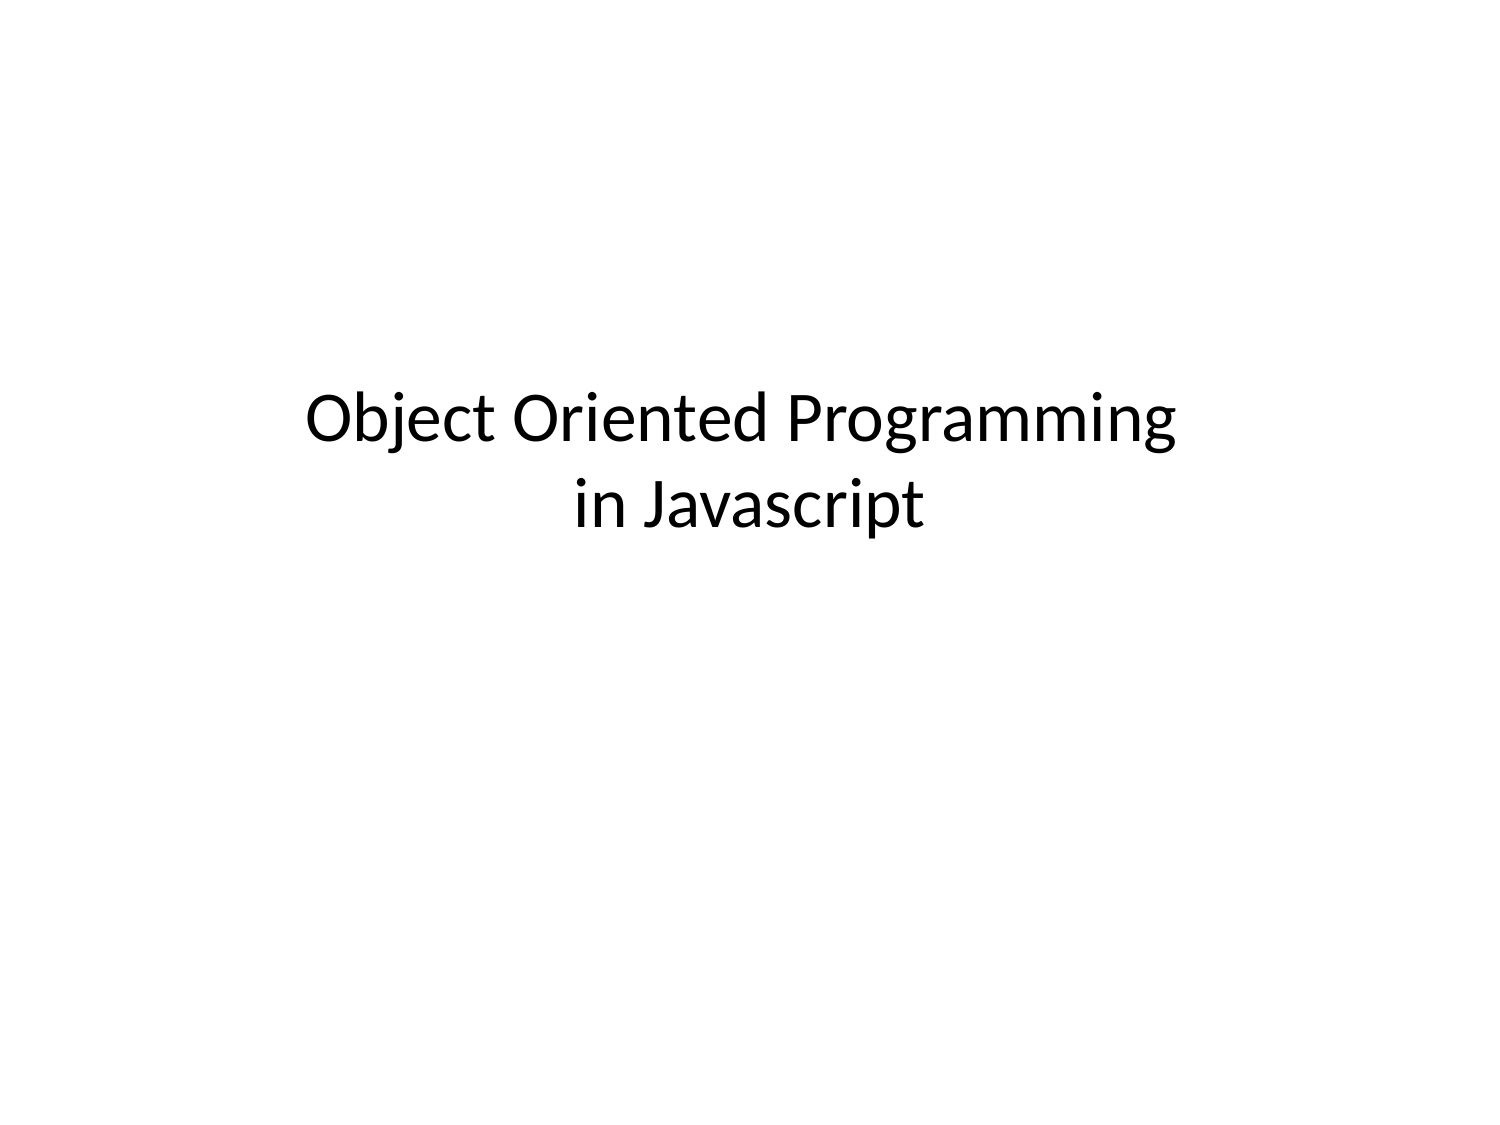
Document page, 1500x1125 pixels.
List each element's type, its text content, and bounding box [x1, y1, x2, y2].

title Object Oriented Programming in Javascript [75, 362, 1425, 550]
